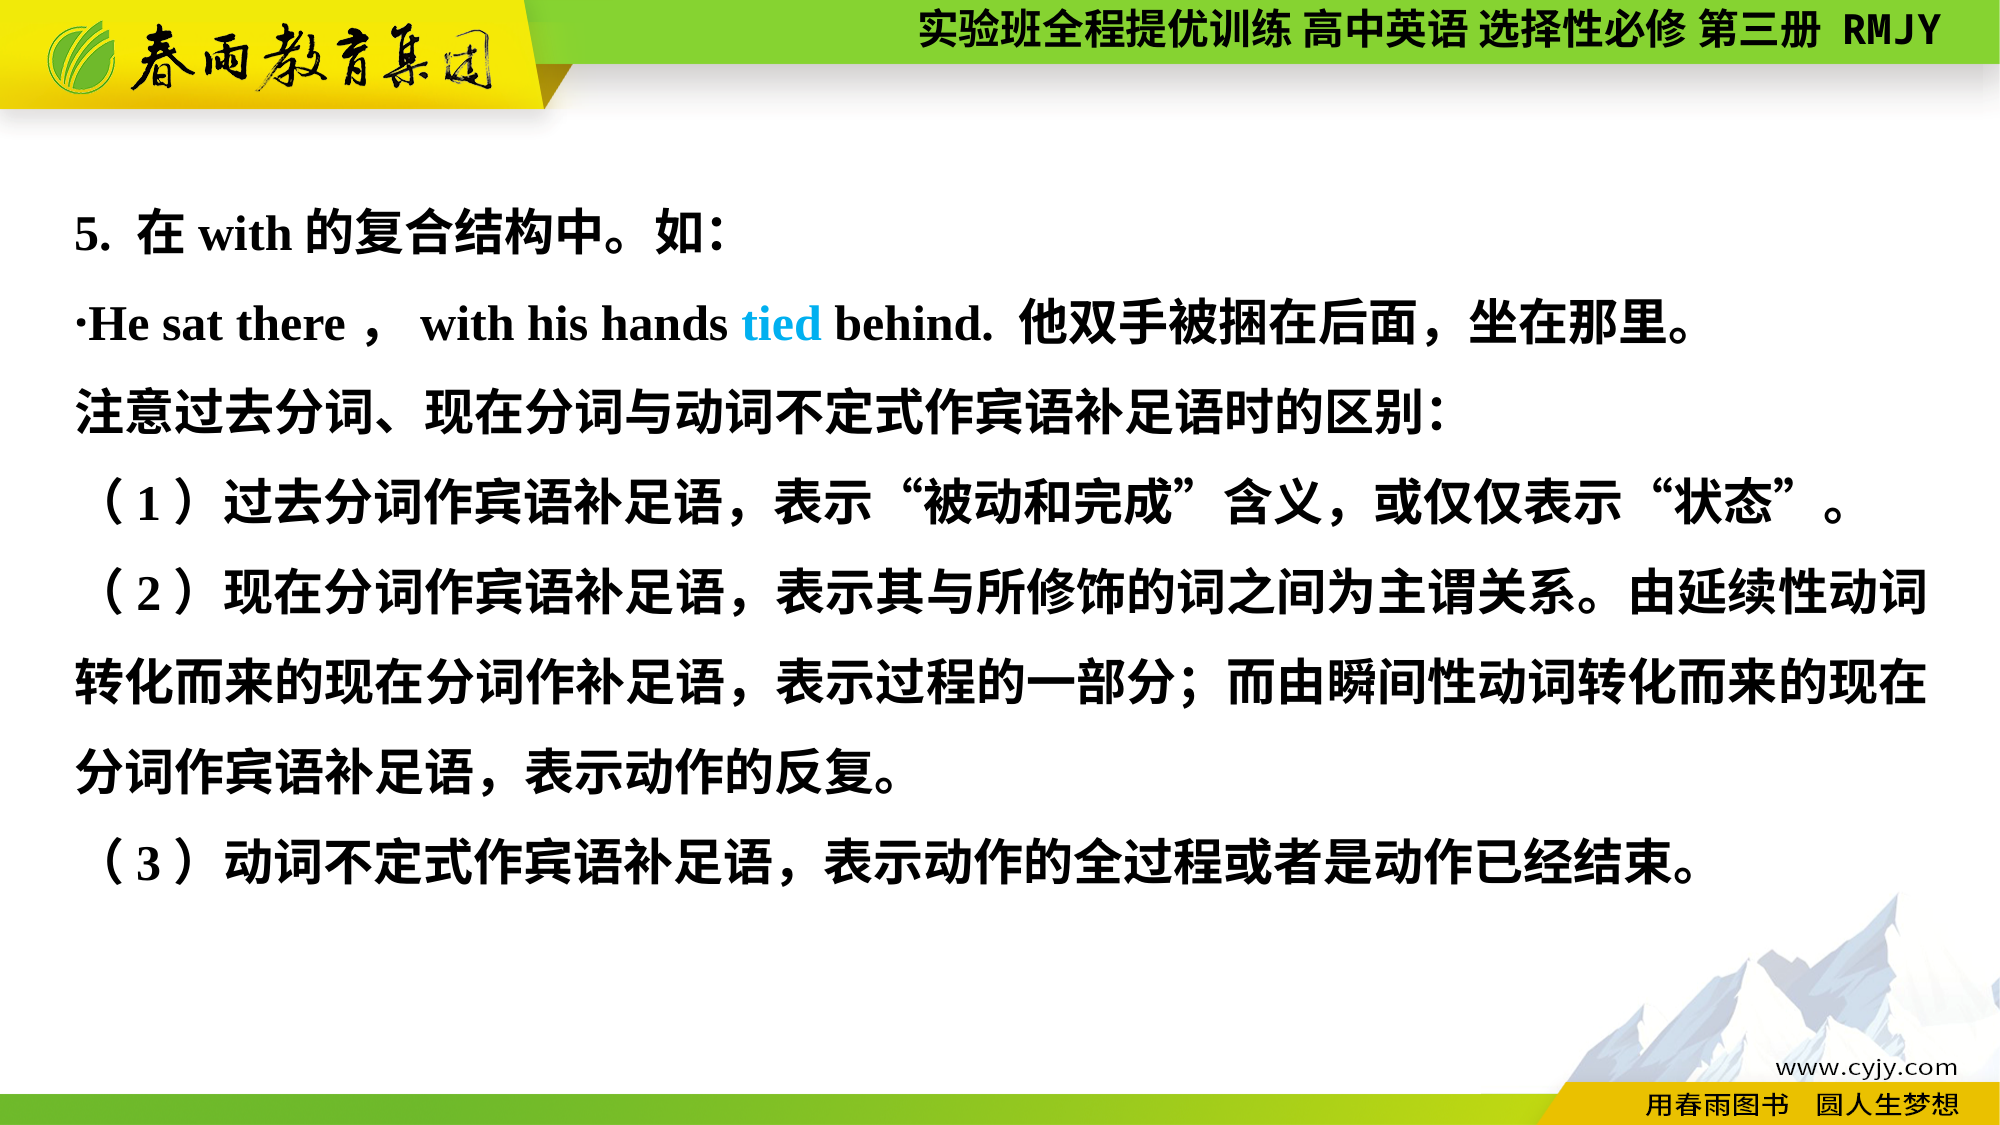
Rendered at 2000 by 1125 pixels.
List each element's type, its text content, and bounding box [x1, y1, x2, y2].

picture [0, 0, 2000, 1125]
list 5. 在with的复合结构中。如： ·He sat there，with his hands tied behind. 他双手被捆在后面，坐在那里。 注意过去分词、现在分词与动词不定式作宾语补足语时的区别： （1）过去分词作宾语补足语，表示“被动和完成”含义，或仅仅表示“状态”。 （2）现在分词作宾语补足语，表示其与所修饰的词之间为主谓关系。由延续性动词转化而来的现在分词作补足语，表示过程的一部分；而由瞬间性动词转化而来的现在分词作宾语补足语，表示动作的反复。 （3）动词不定式作宾语补足语，表示动作的全过程或者是动作已经结束。 [59, 162, 1944, 906]
